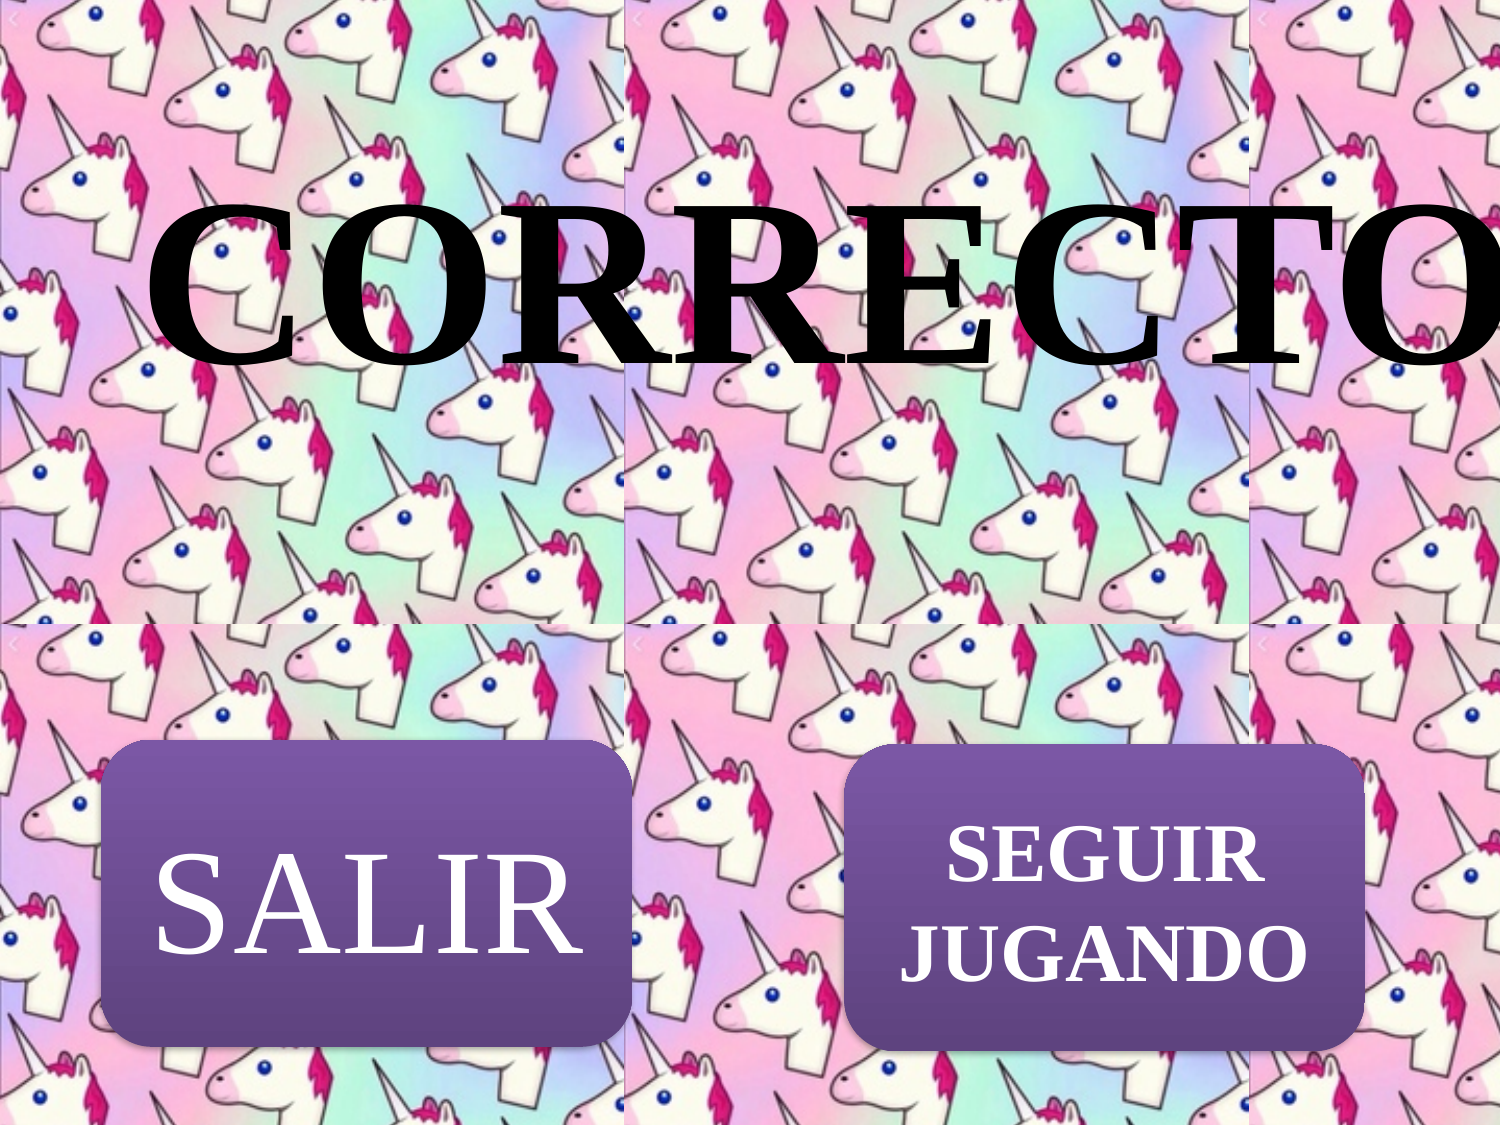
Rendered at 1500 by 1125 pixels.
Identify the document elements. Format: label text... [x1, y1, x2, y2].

text_box CORRECTO [123, 116, 1500, 420]
picture [0, 0, 1500, 1125]
text_box SEGUIR JUGANDO [844, 744, 1365, 1052]
text_box SALIR [100, 739, 633, 1047]
